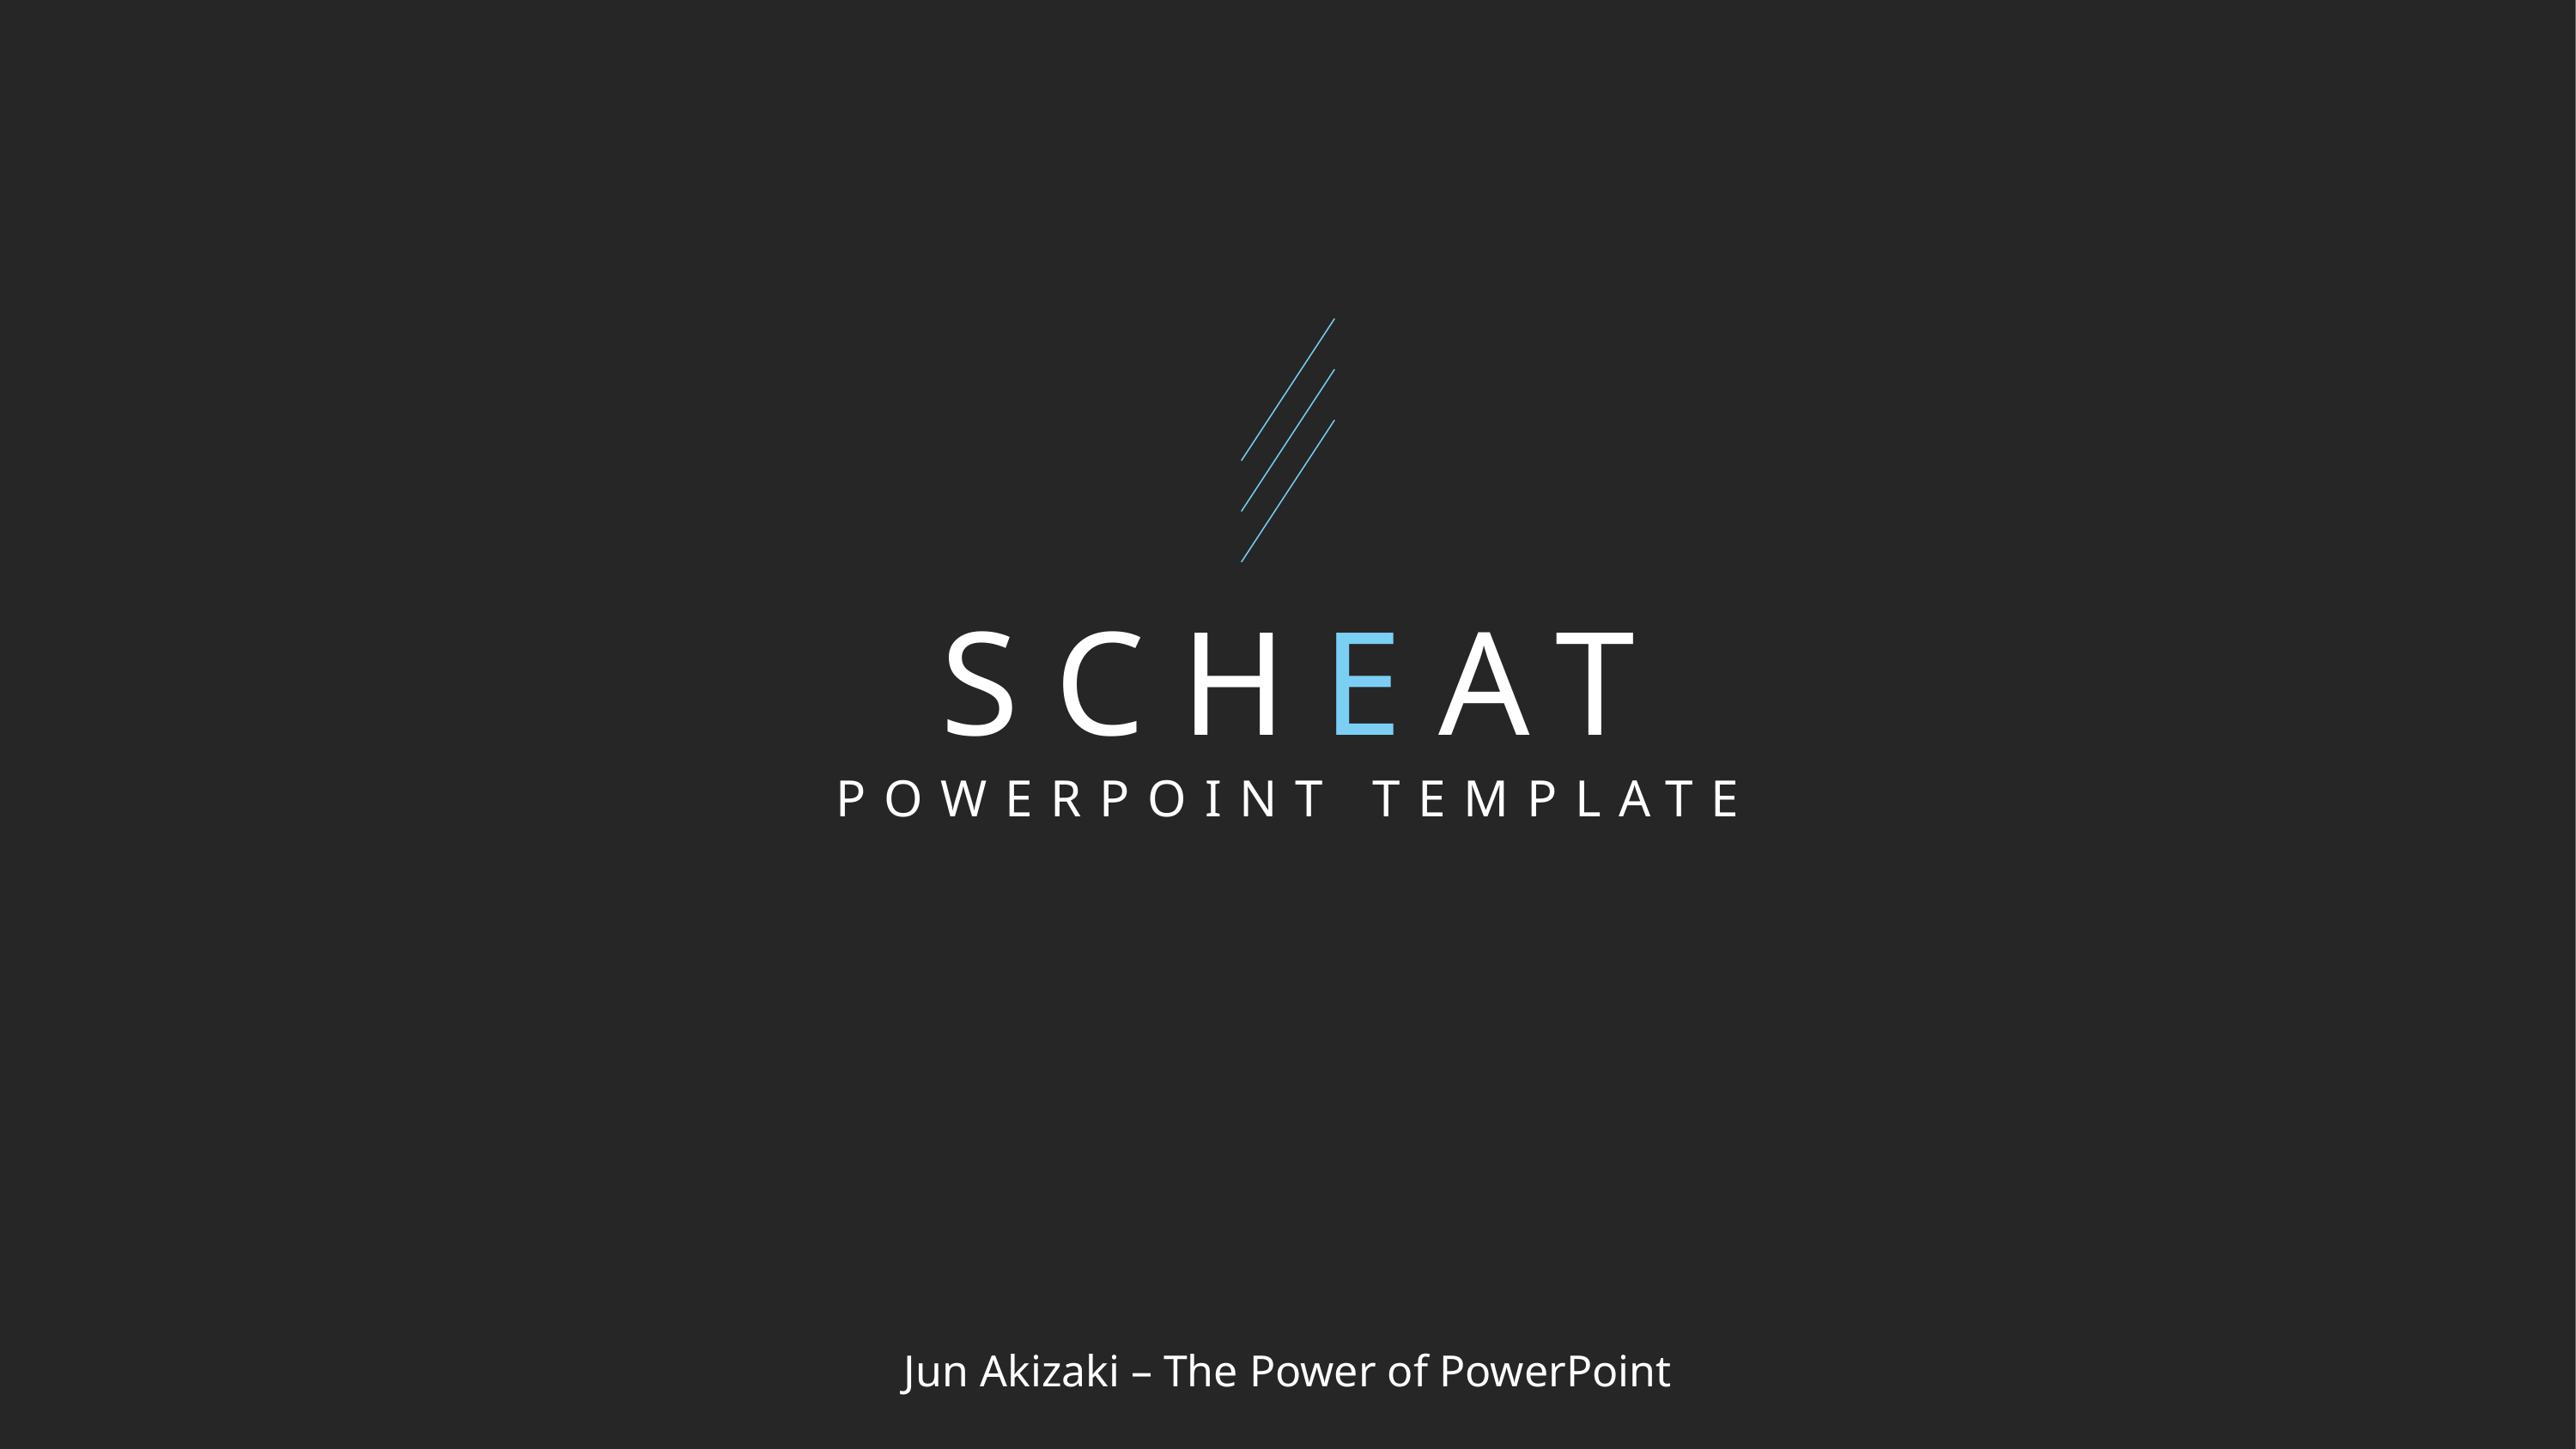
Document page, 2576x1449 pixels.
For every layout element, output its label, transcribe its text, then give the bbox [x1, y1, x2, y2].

title SCHEAT [129, 572, 2447, 775]
list Jun Akizaki – The Power of PowerPoint [137, 1332, 2439, 1414]
list POWERPOINT TEMPLATE [137, 755, 2439, 836]
